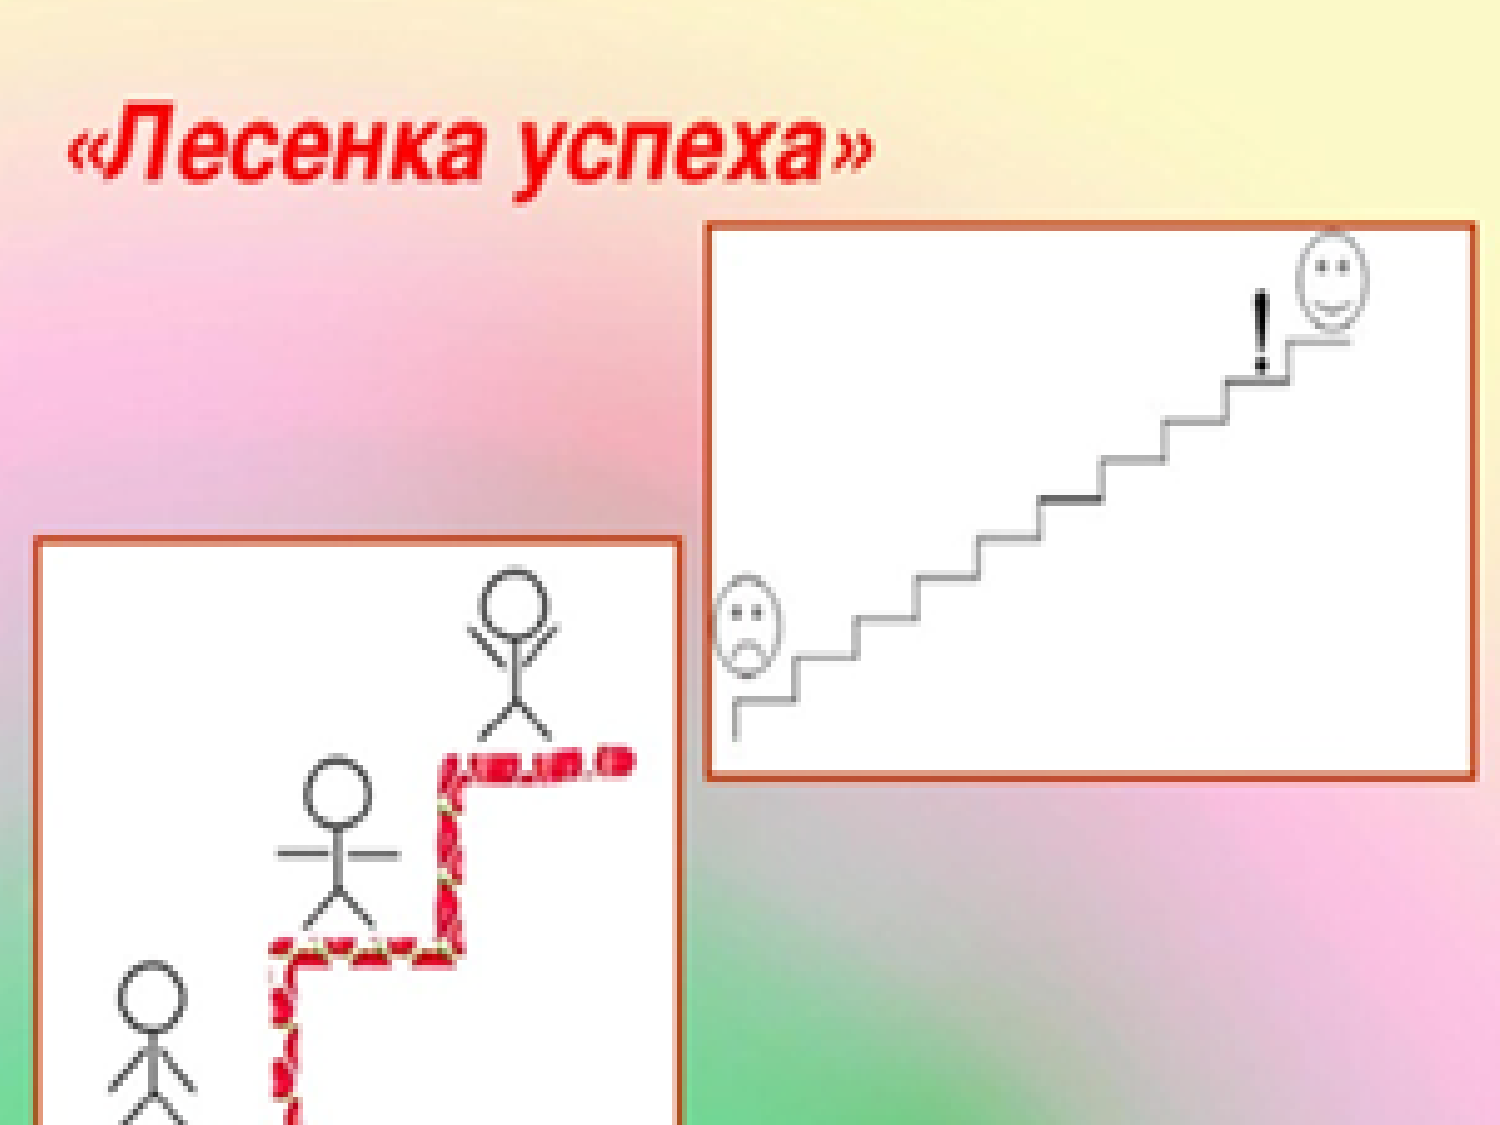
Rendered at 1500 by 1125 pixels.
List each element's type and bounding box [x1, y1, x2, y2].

list [0, 0, 1500, 1125]
